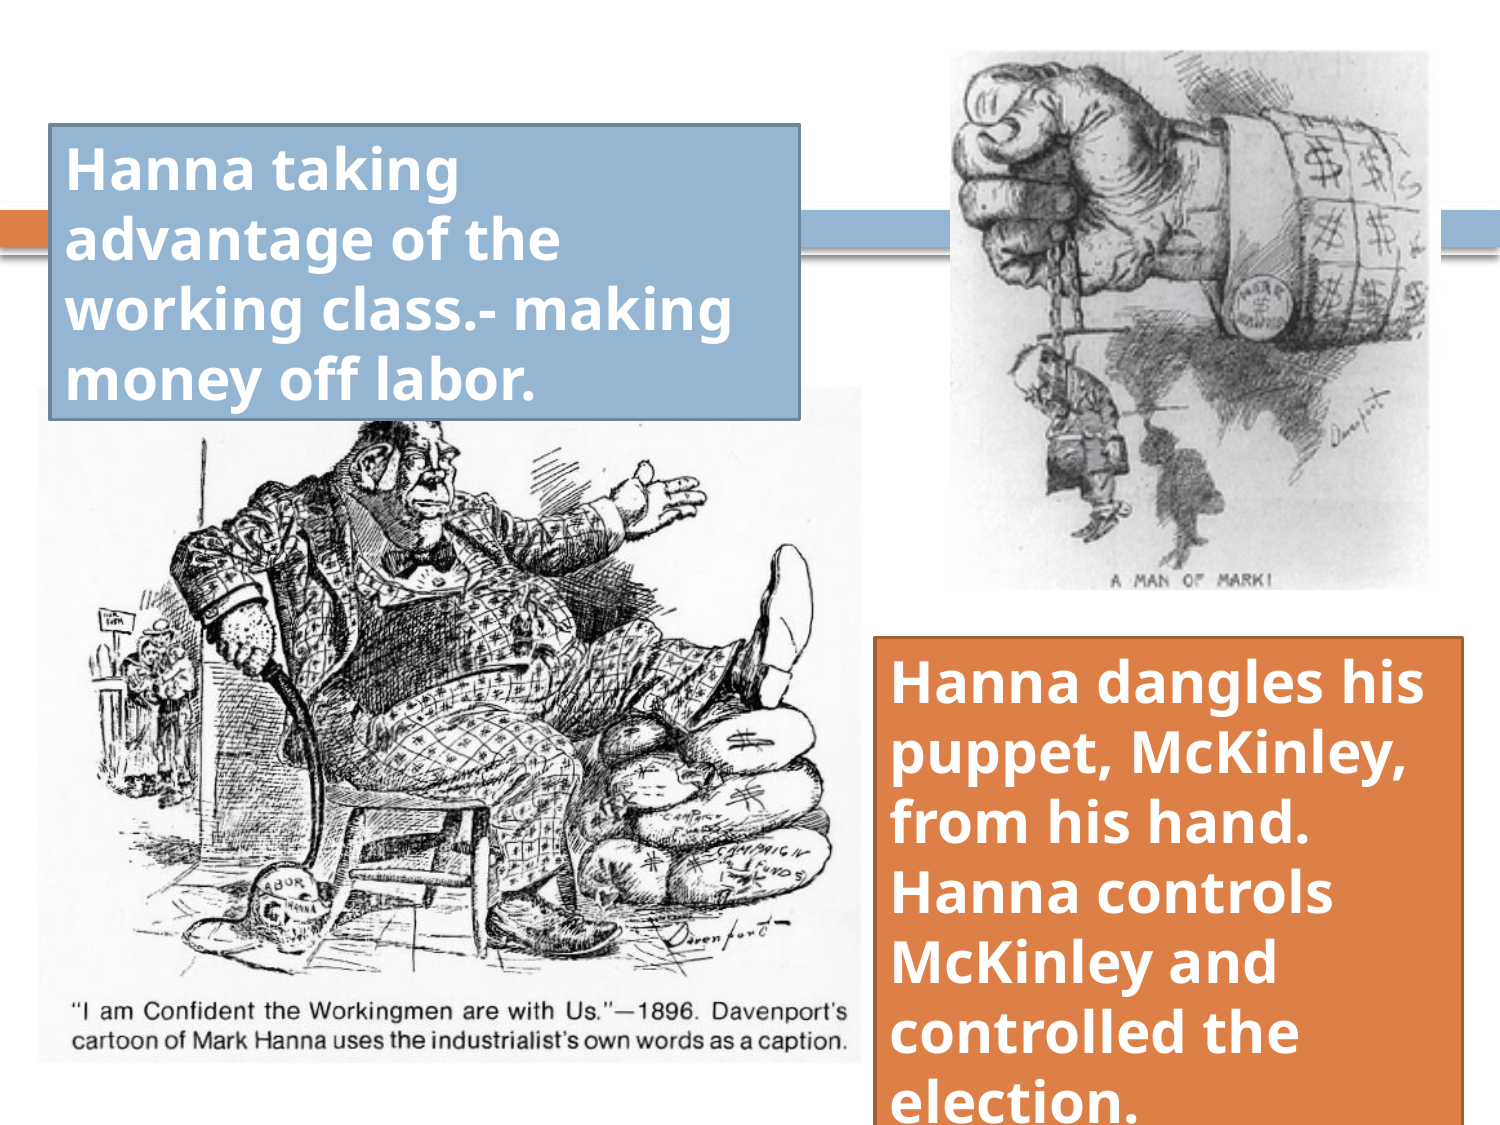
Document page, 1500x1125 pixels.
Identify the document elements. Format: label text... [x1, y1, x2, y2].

picture [949, 49, 1442, 591]
text_box Hanna taking advantage of the working class.- making money off labor. [48, 123, 801, 386]
text_box Hanna dangles his puppet, McKinley, from his hand. Hanna controls McKinley and controlled the election. [873, 636, 1464, 1125]
picture [37, 387, 862, 1063]
